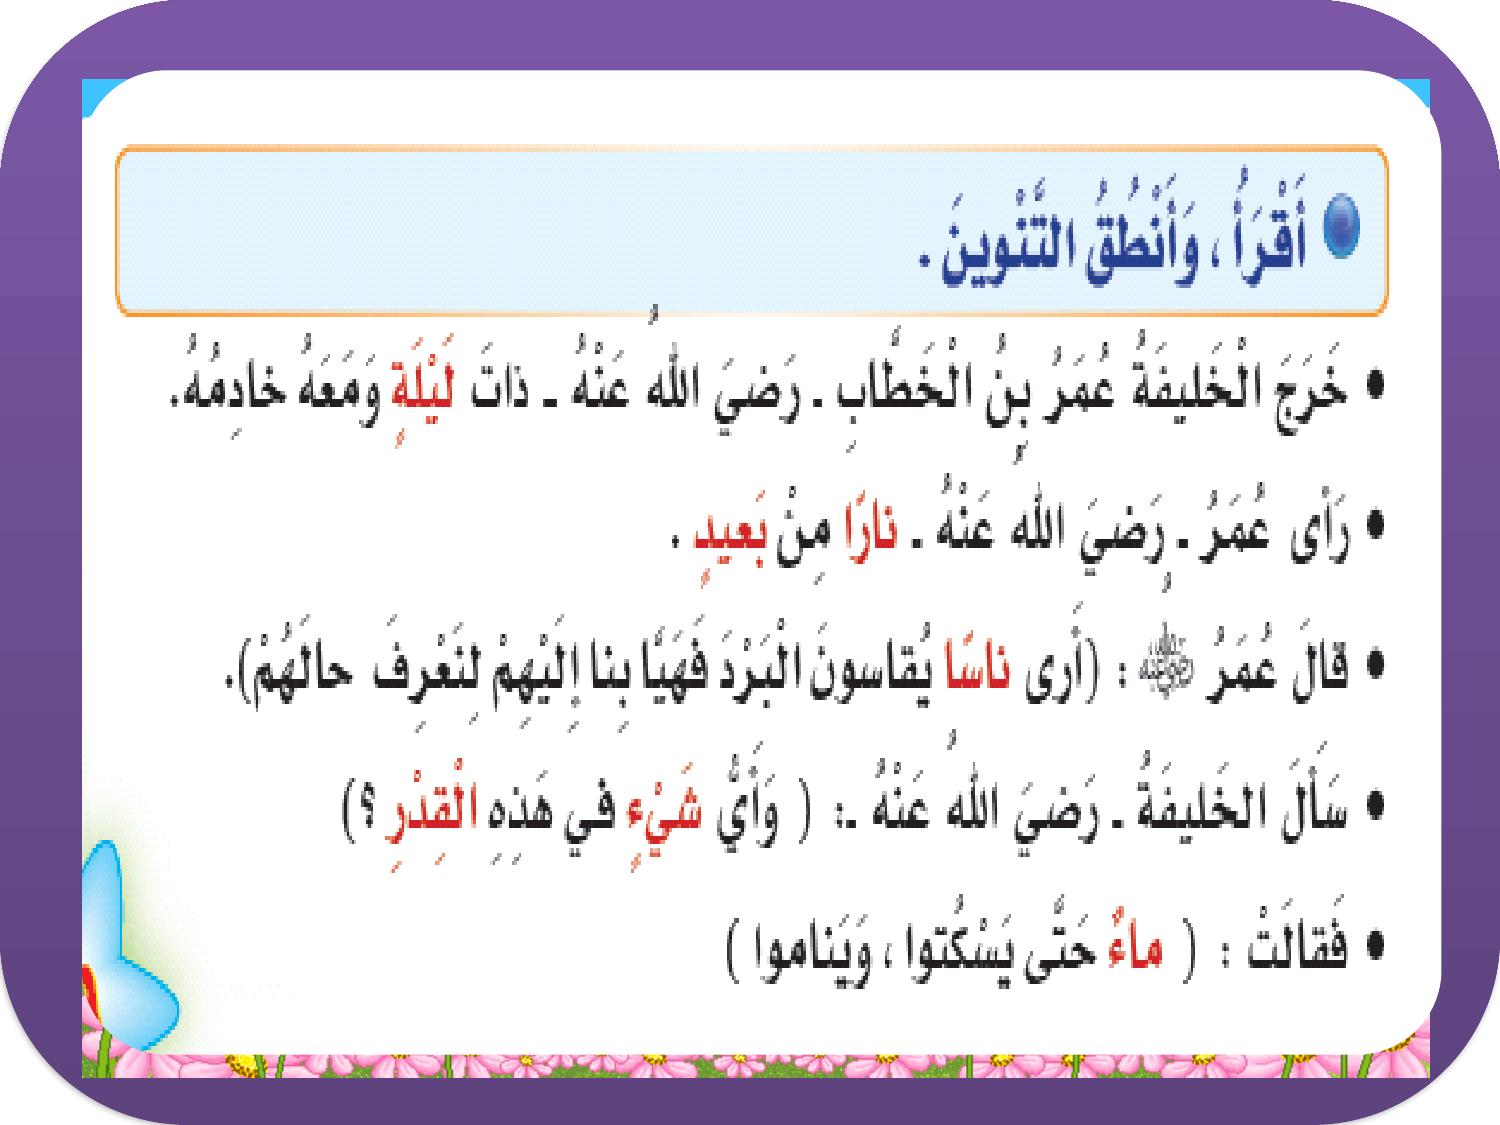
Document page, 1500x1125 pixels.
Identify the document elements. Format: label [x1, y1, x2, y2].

picture [81, 70, 1442, 1079]
text_box [0, 0, 1500, 1125]
